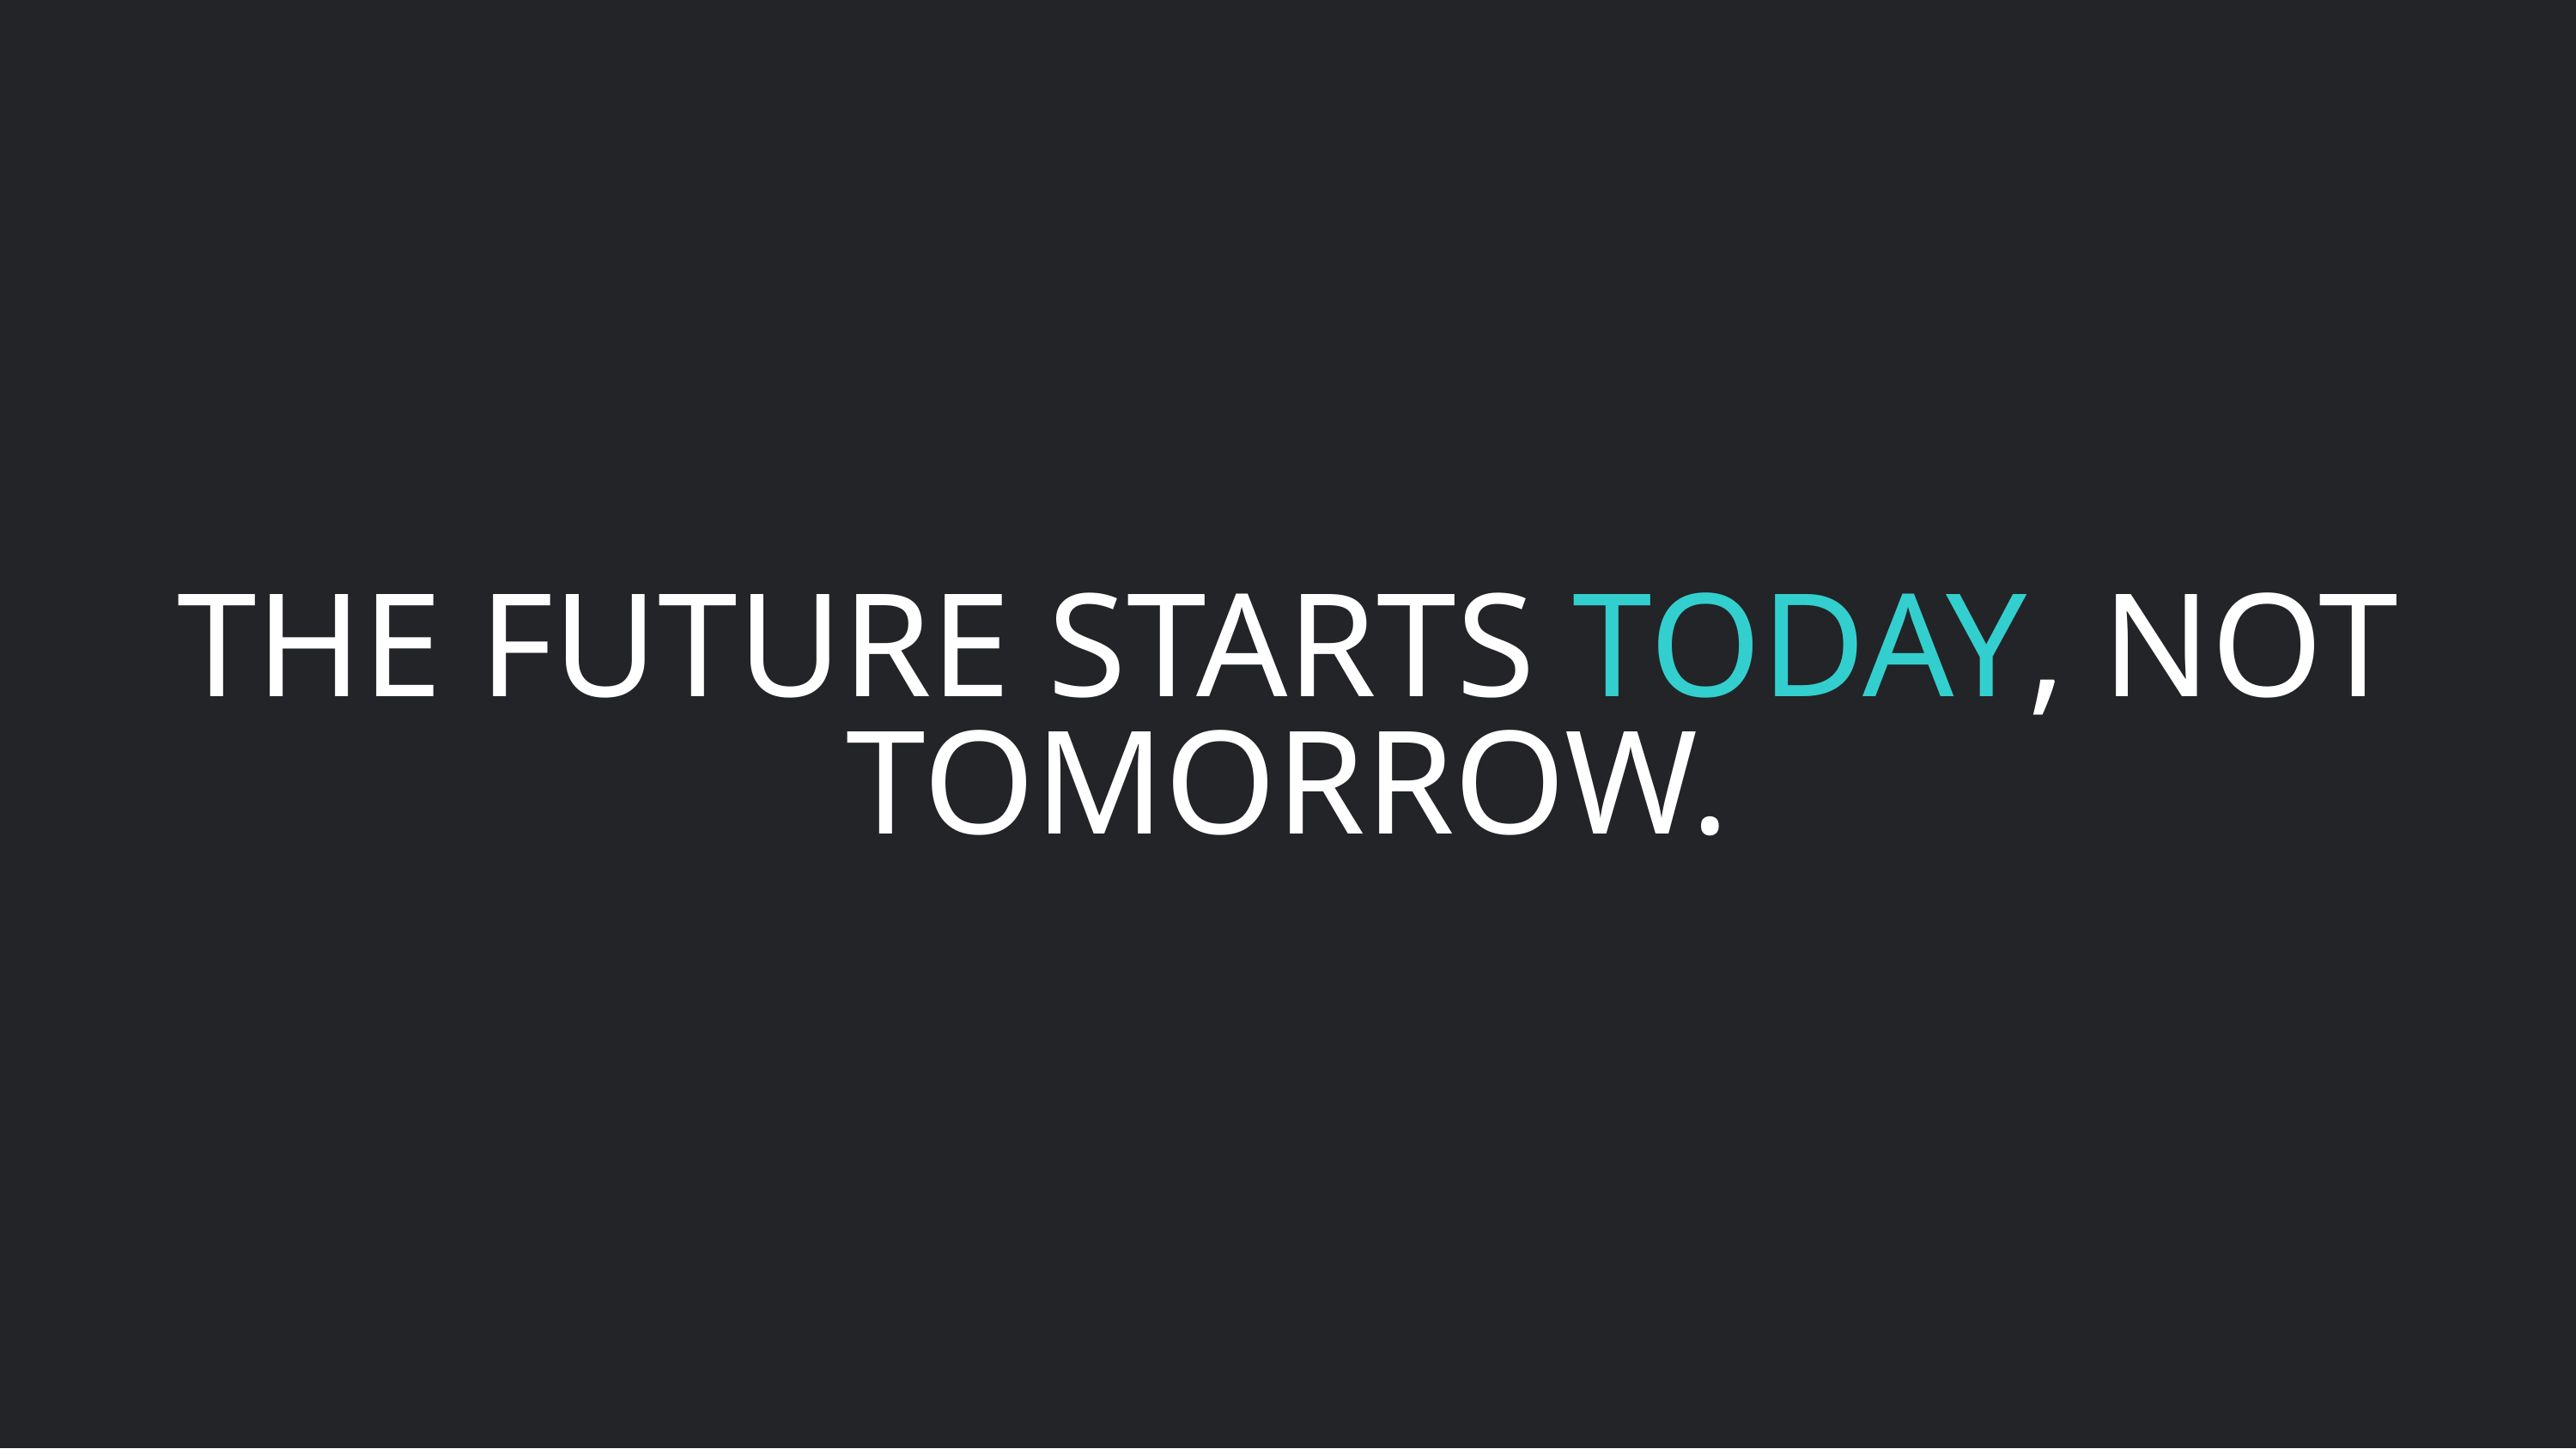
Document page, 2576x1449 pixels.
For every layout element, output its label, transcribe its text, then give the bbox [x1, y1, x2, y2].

title THE FUTURE STARTS TODAY, NOT TOMORROW. [152, 372, 2424, 1076]
